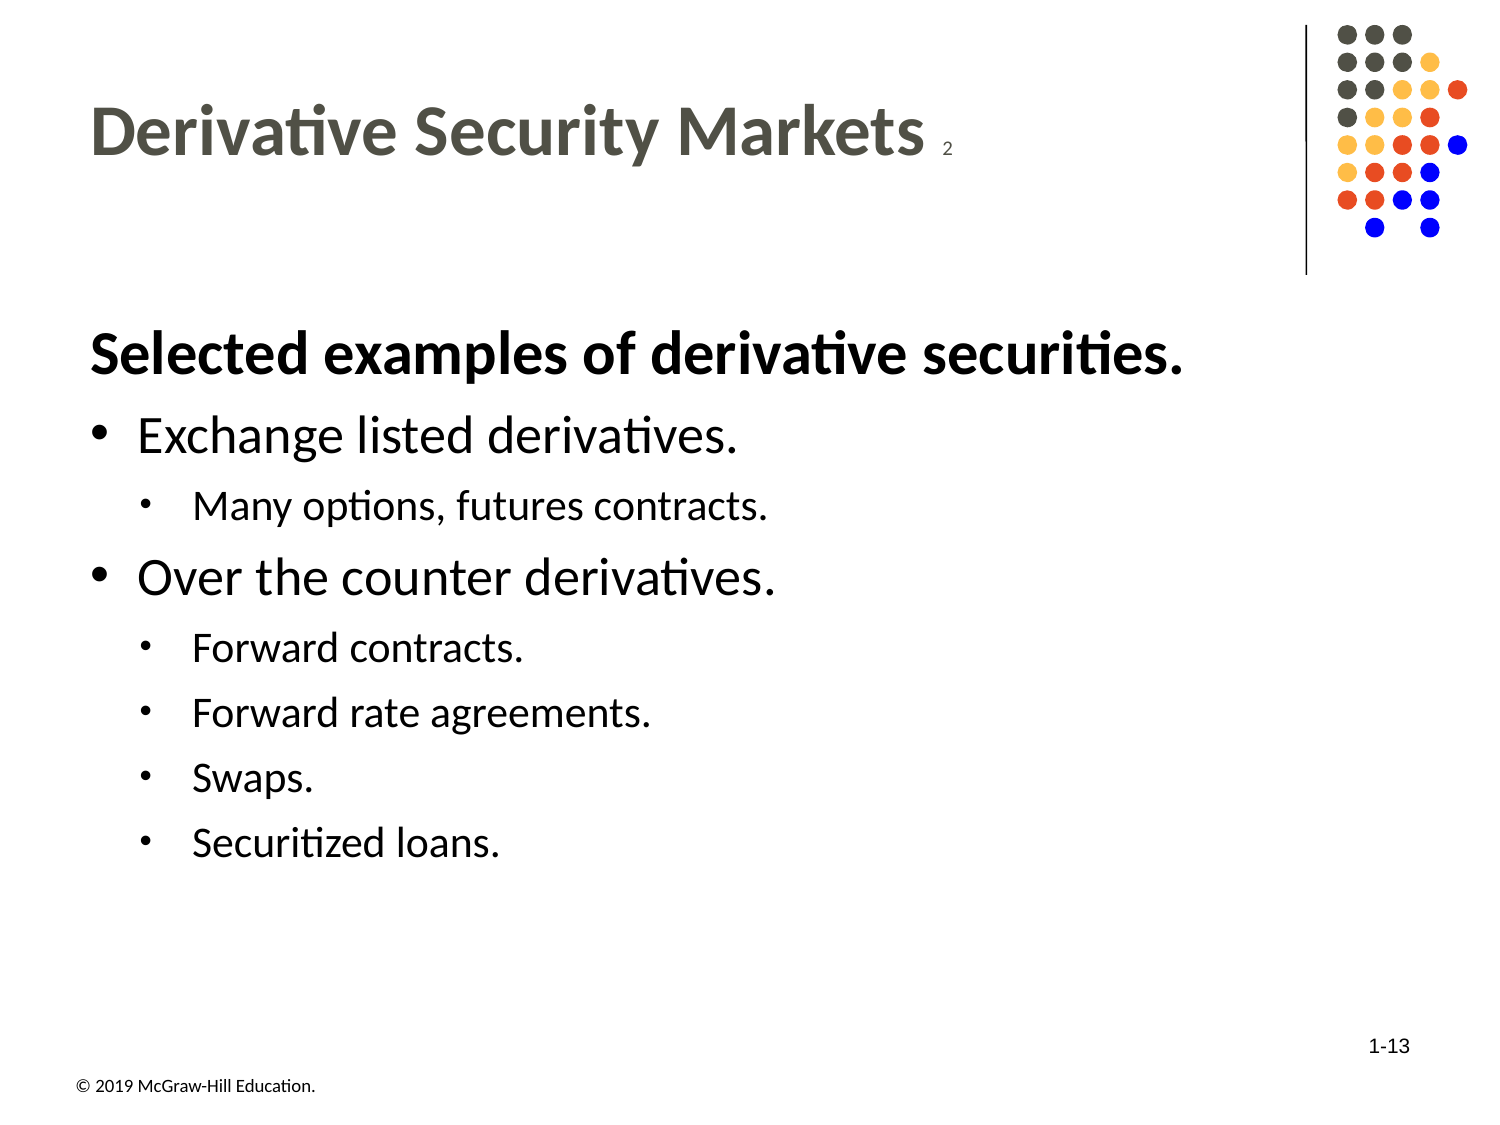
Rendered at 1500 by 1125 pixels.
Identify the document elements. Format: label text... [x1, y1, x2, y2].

slide_number 1-13 [1074, 1025, 1425, 1100]
list Selected examples of derivative securities. Exchange listed derivatives. Many options, futures contracts. Over the counter derivatives. Forward contracts. Forward rate agreements. Swaps. Securitized loans. [75, 304, 1425, 878]
title Derivative Security Markets 2 [75, 38, 1313, 214]
